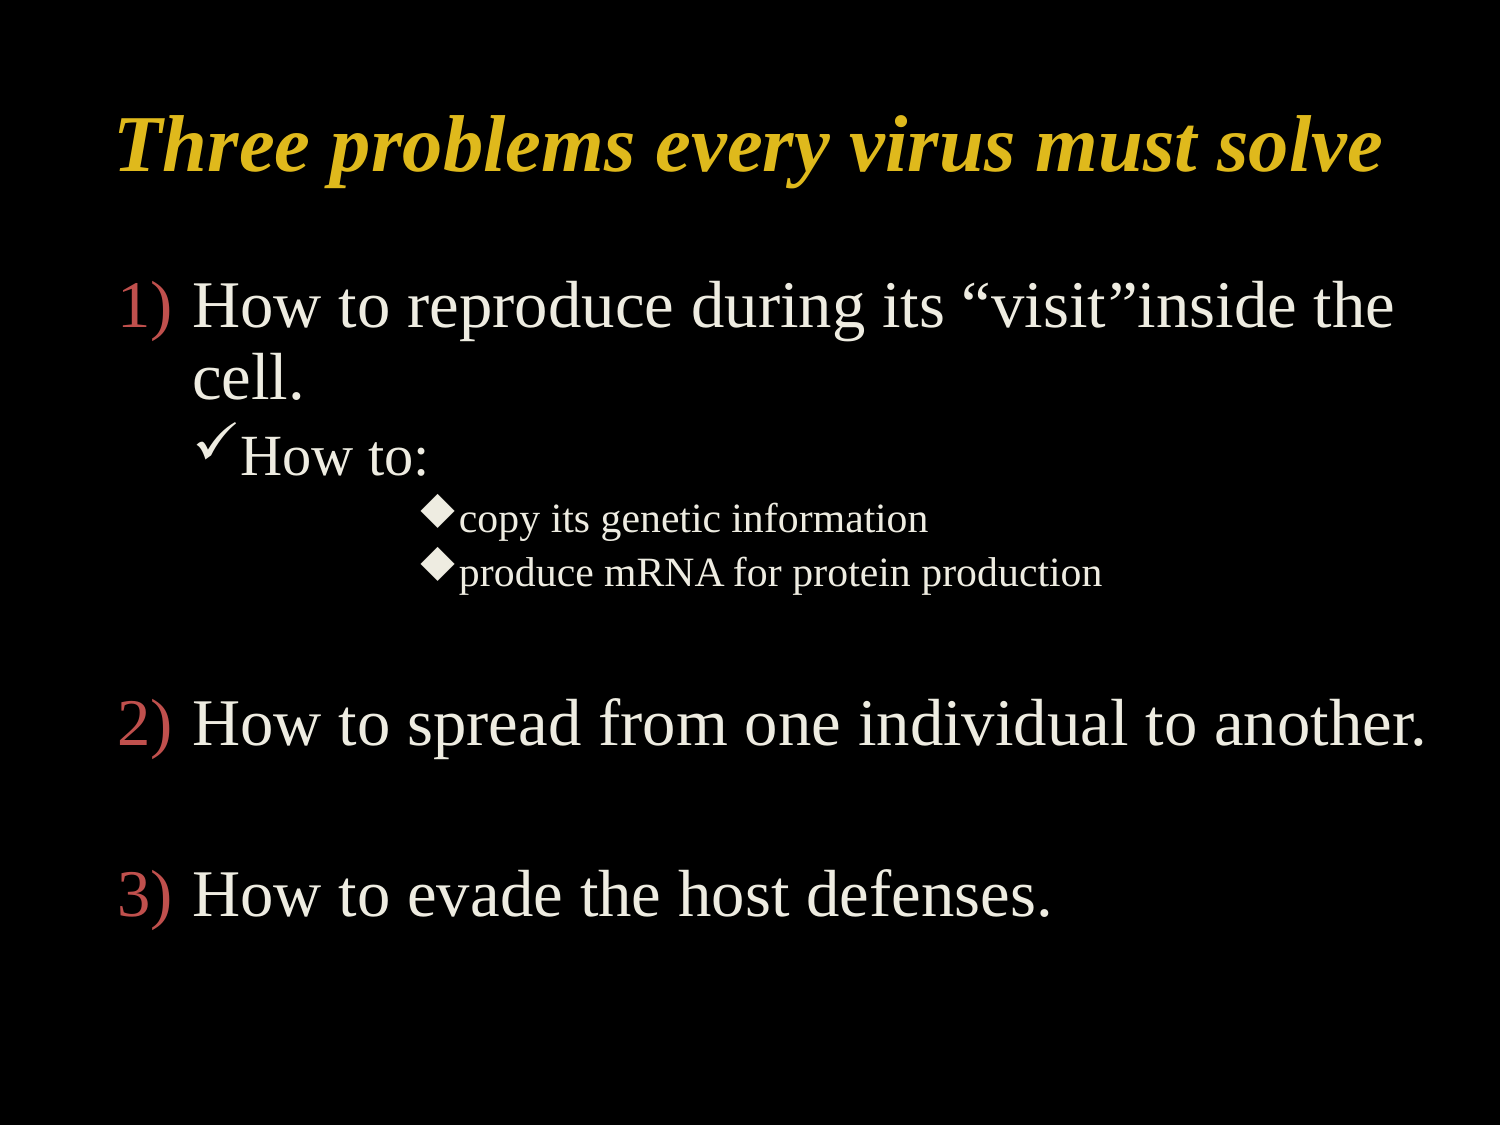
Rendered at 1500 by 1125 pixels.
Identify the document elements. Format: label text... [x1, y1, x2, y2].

list How to reproduce during its “visit”inside the cell. How to: copy its genetic information produce mRNA for protein production How to spread from one individual to another. How to evade the host defenses. [102, 262, 1453, 1005]
title Three problems every virus must solve [75, 45, 1425, 233]
